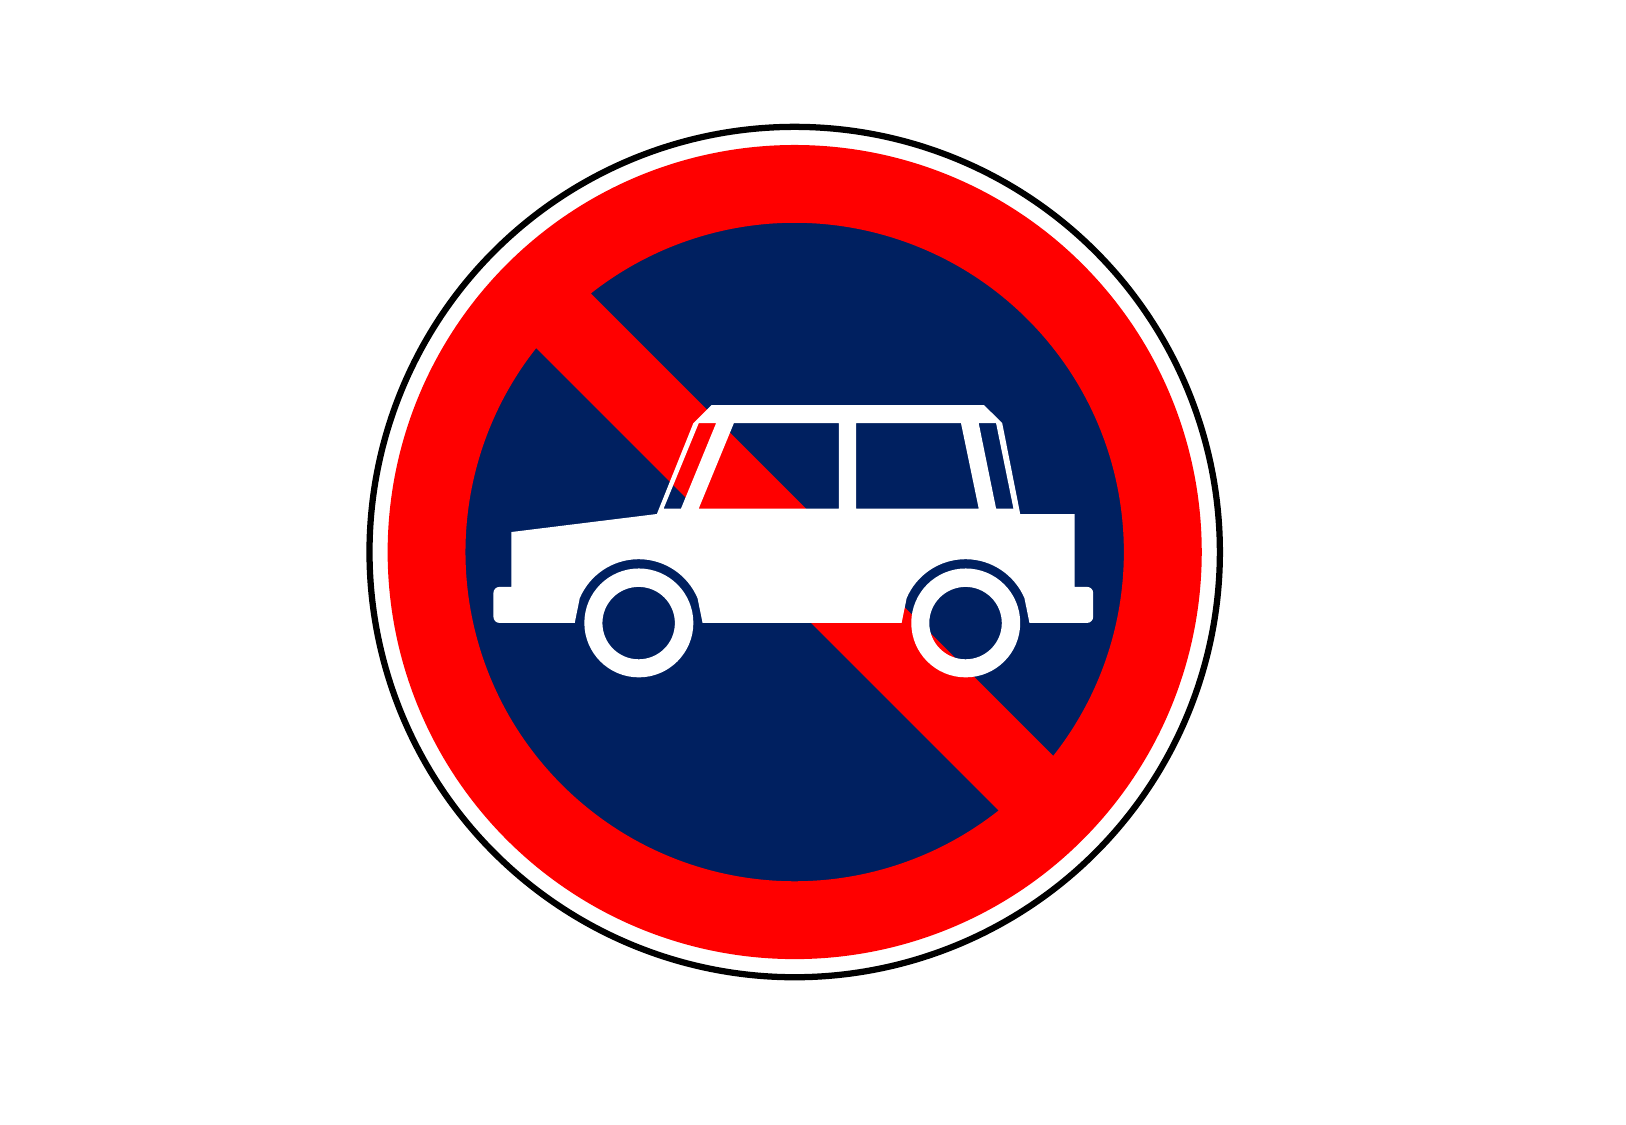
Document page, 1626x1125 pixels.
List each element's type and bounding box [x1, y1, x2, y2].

text_box [369, 126, 1221, 978]
